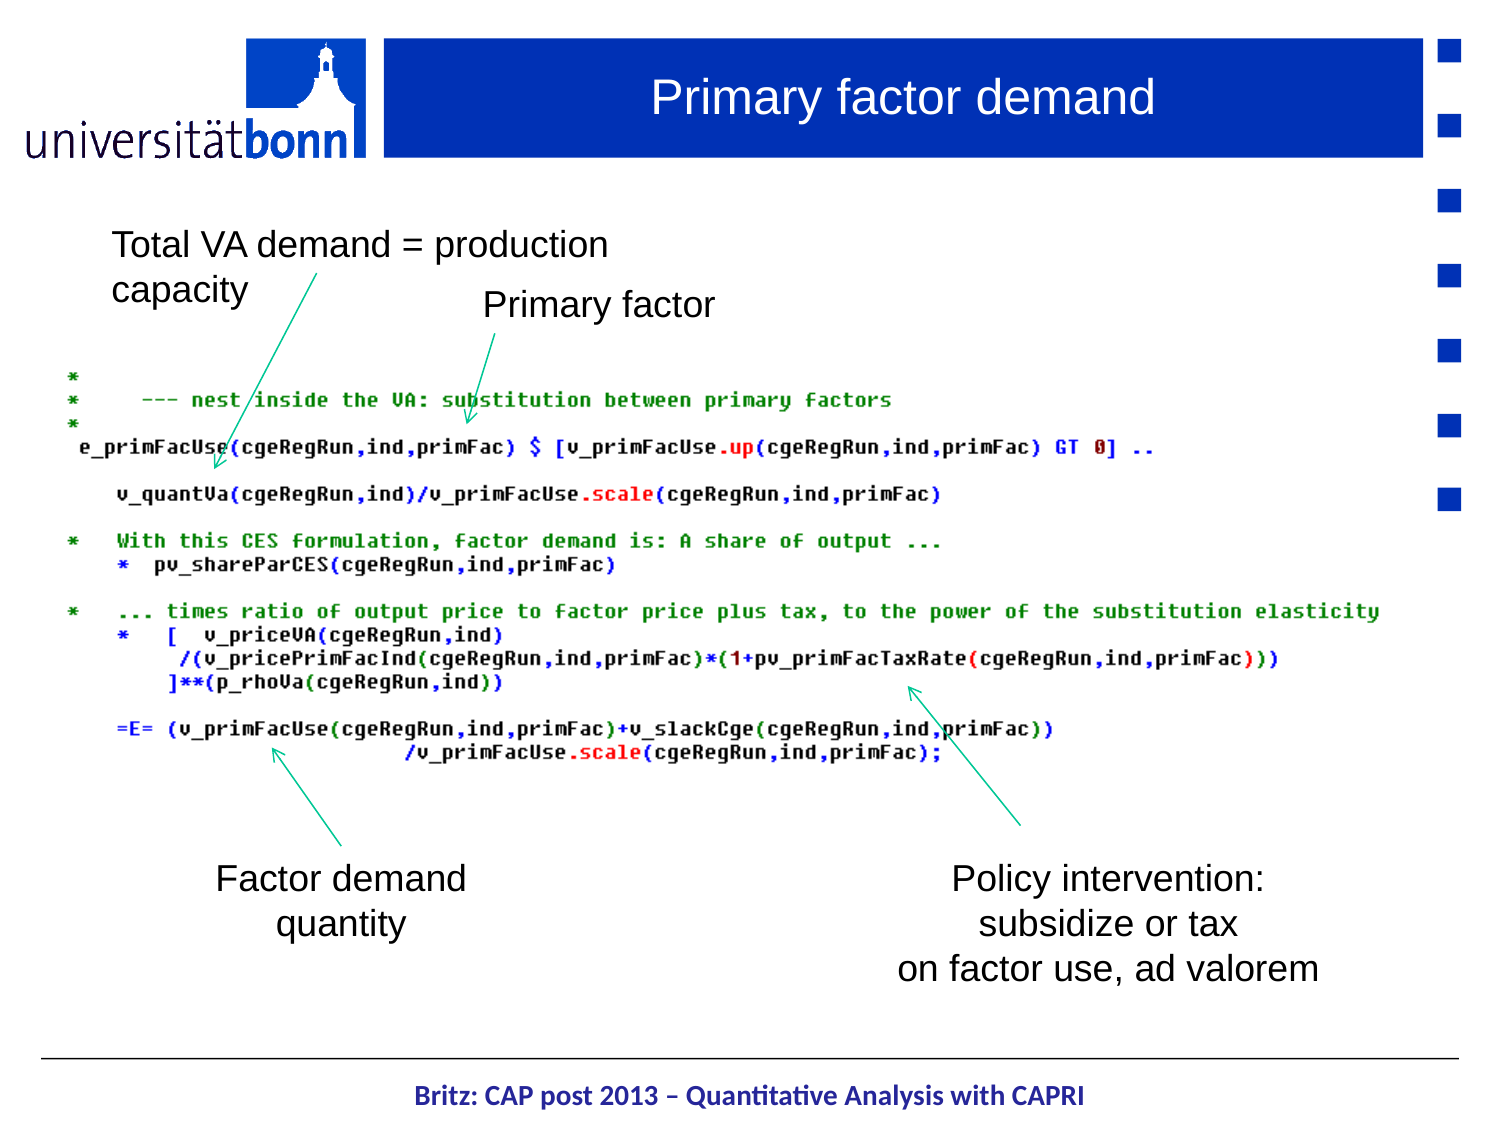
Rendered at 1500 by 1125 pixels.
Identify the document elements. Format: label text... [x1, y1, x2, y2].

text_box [907, 685, 1021, 826]
footer Britz: CAP post 2013 – Quantitative Analysis with CAPRI [40, 1070, 1460, 1107]
text_box Factor demand quantity [200, 846, 482, 951]
picture [57, 357, 1399, 768]
title Primary factor demand [383, 38, 1424, 158]
text_box Policy intervention: subsidize or tax on factor use, ad valorem [882, 846, 1335, 996]
text_box Primary factor [468, 273, 731, 333]
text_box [213, 272, 317, 470]
text_box Total VA demand = production capacity [96, 212, 706, 318]
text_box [271, 747, 342, 847]
picture [24, 36, 368, 160]
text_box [466, 333, 496, 425]
